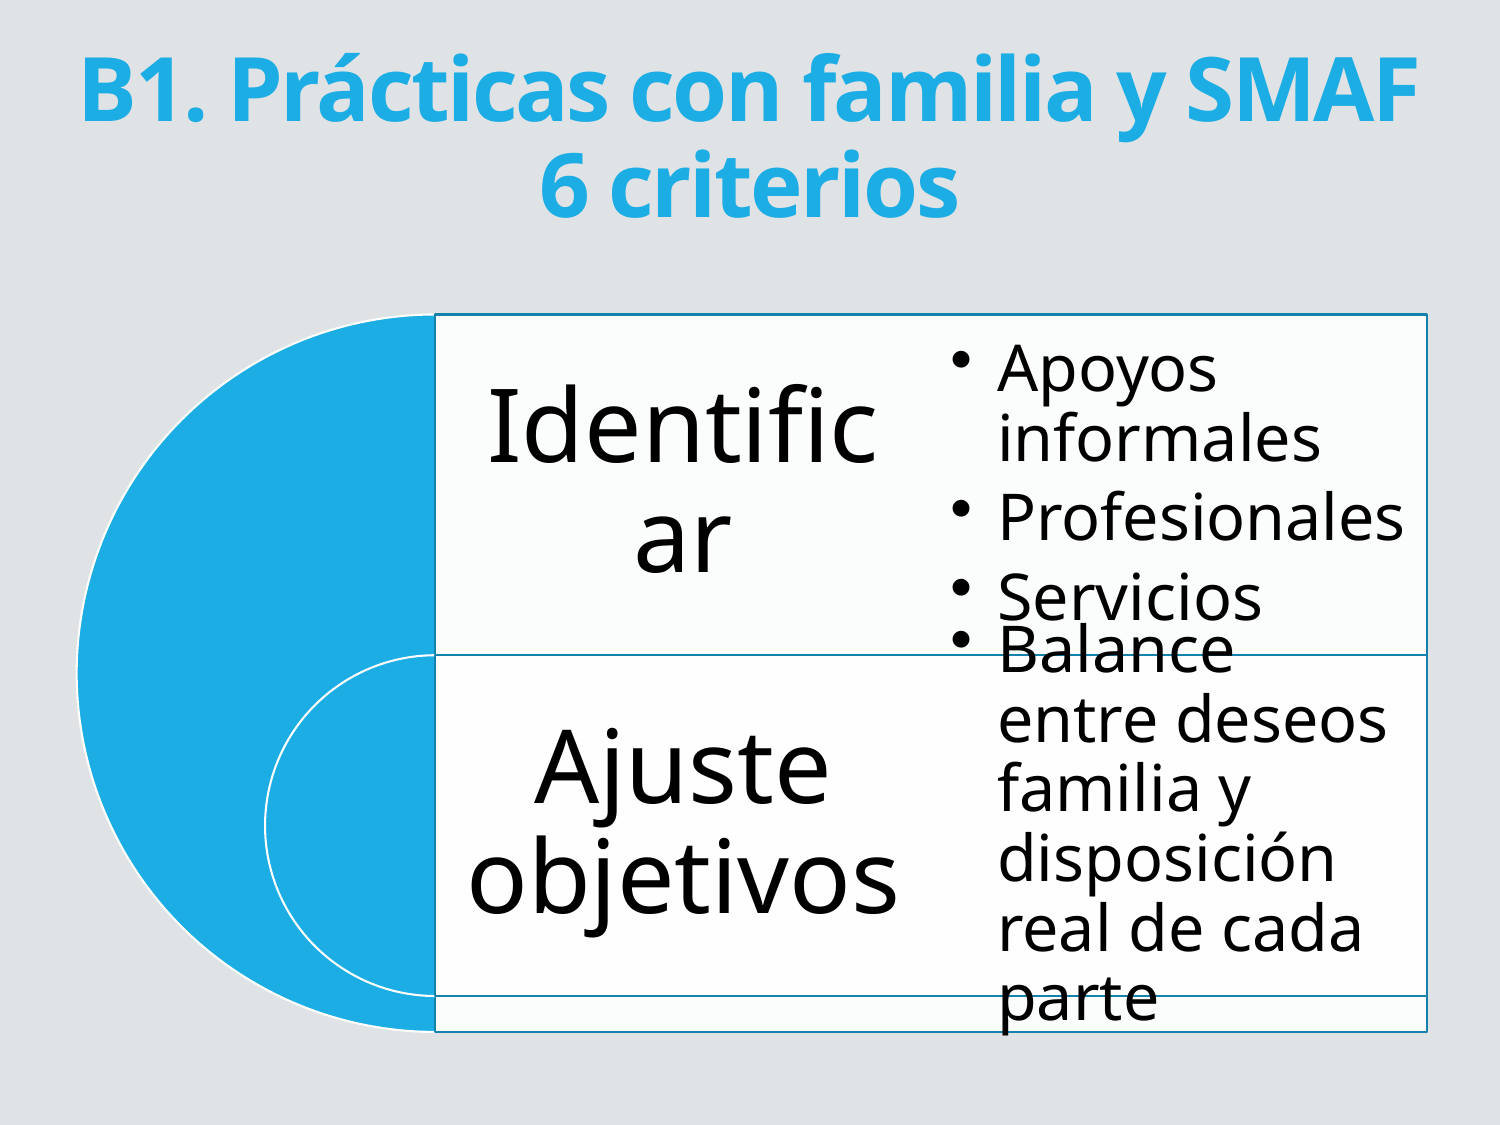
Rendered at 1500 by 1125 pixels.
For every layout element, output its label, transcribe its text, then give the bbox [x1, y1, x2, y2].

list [76, 314, 1427, 1032]
text_box B1. Prácticas con familia y SMAF 6 criterios [0, 4, 1500, 277]
